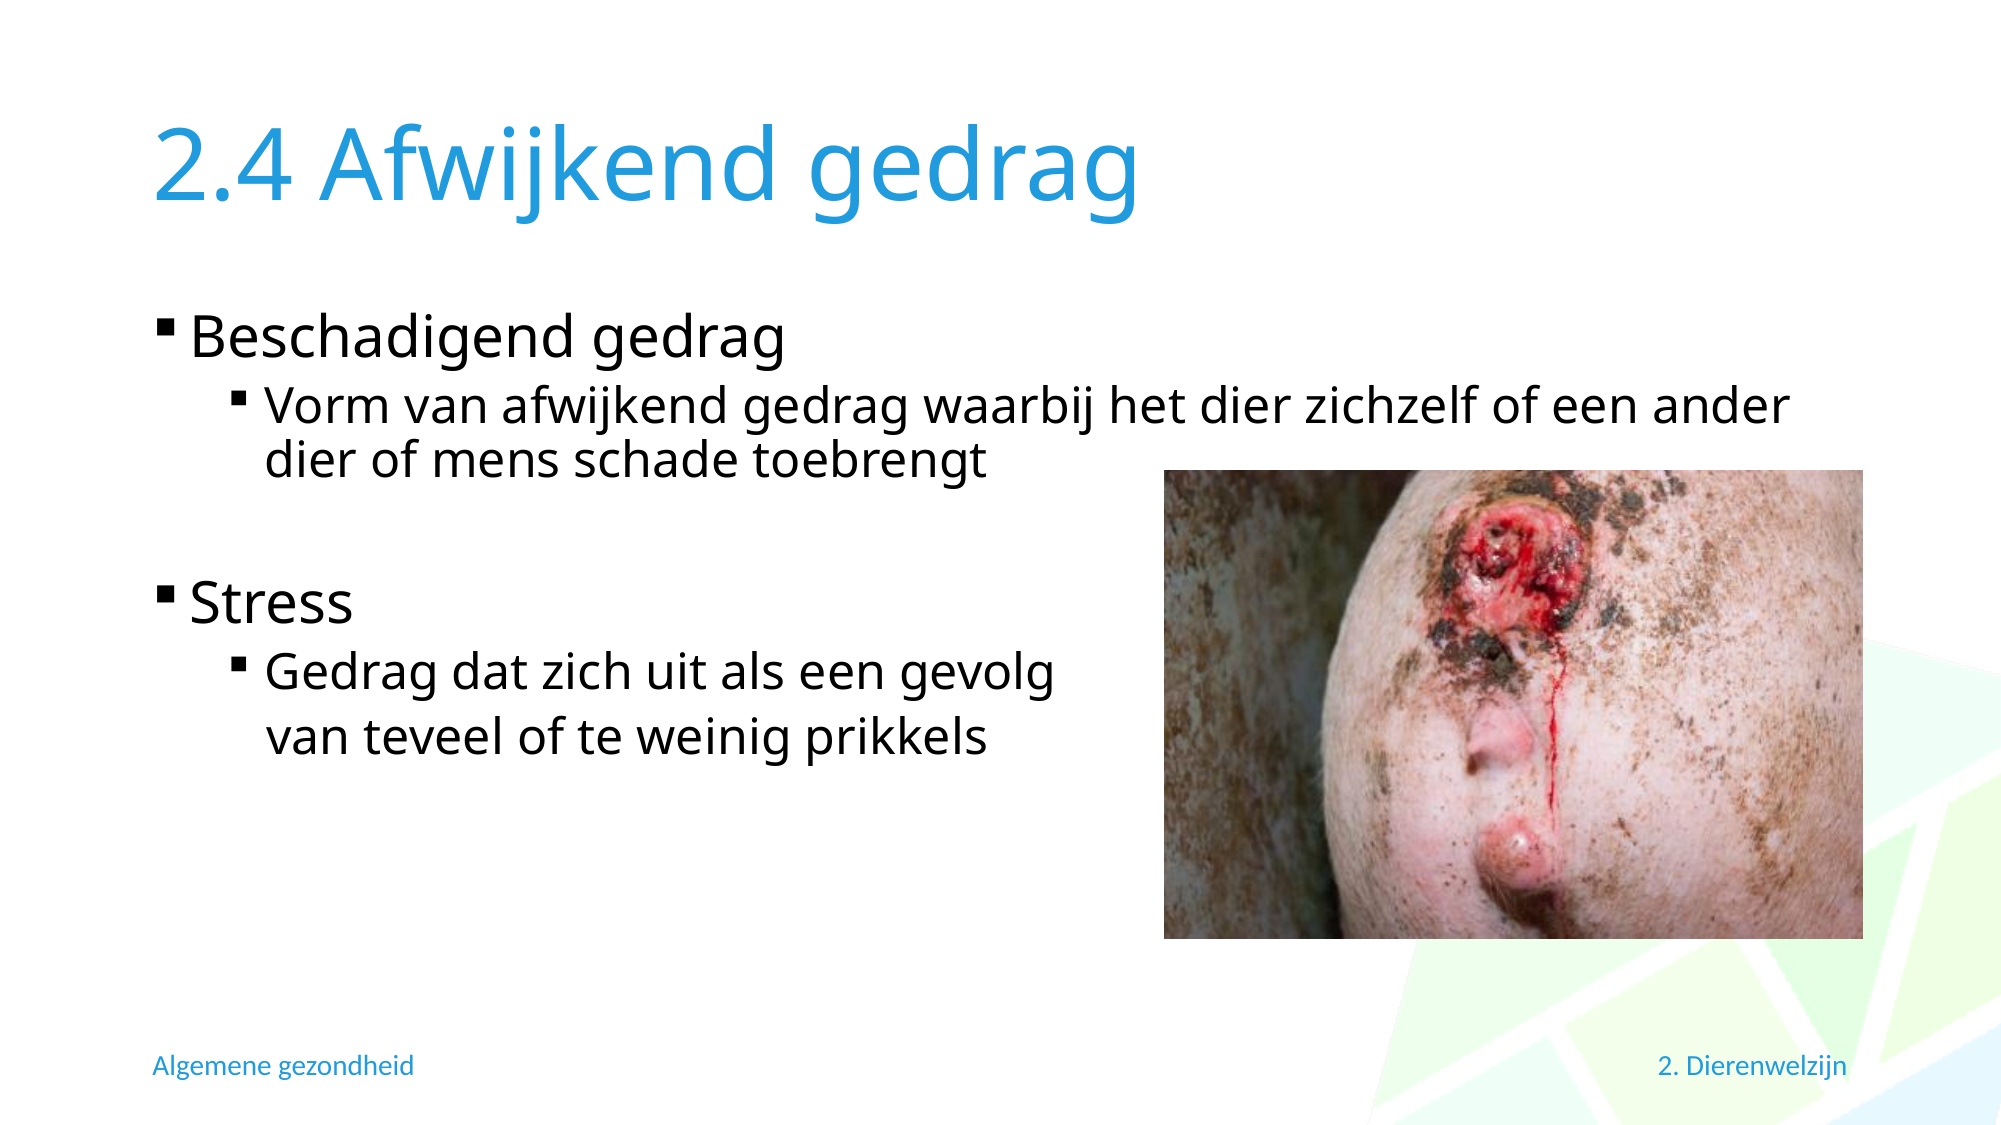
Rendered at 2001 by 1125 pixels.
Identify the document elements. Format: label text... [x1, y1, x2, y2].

picture [1164, 470, 1863, 939]
list Algemene gezondheid [137, 1042, 588, 1103]
title 2.4 Afwijkend gedrag [137, 59, 1863, 278]
list 2. Dierenwelzijn [1412, 1042, 1863, 1103]
list Beschadigend gedrag Vorm van afwijkend gedrag waarbij het dier zichzelf of een ander dier of mens schade toebrengt Stress Gedrag dat zich uit als een gevolg van teveel of te weinig prikkels [137, 299, 1863, 1014]
